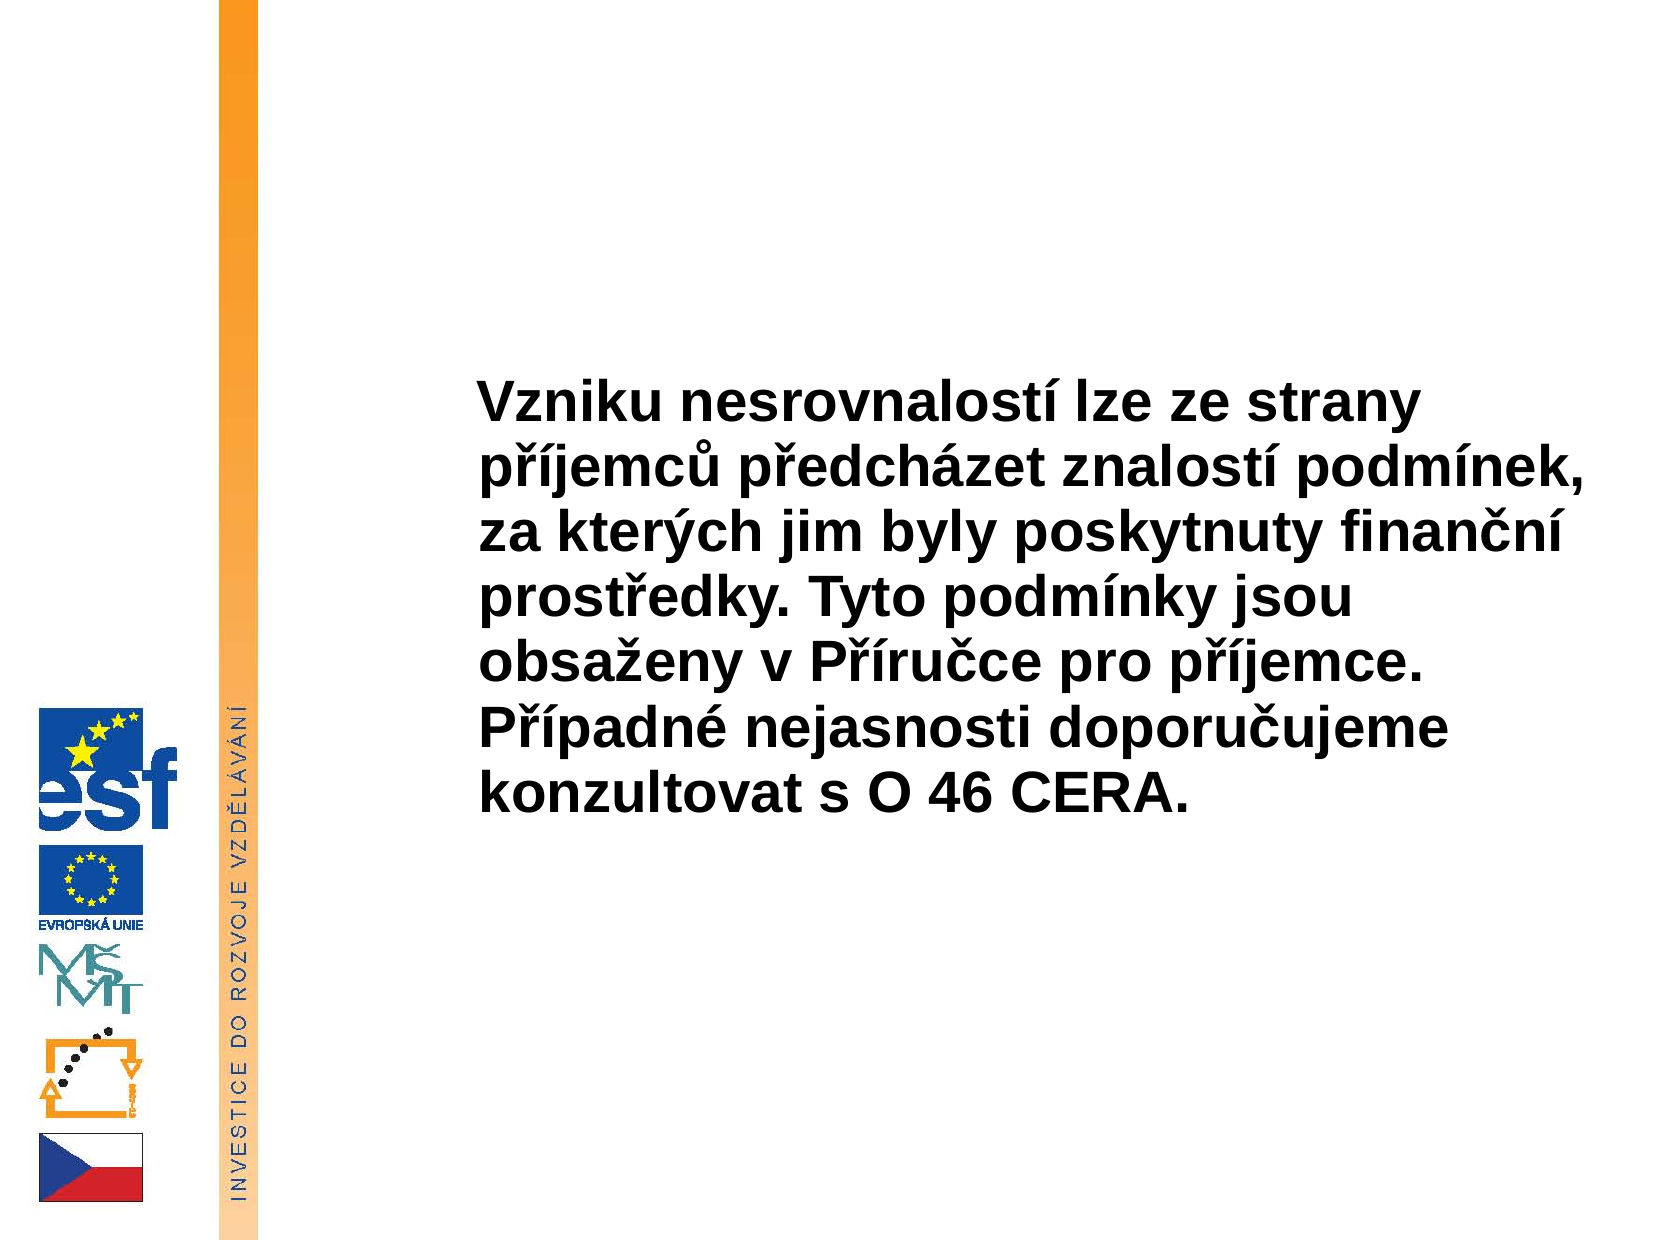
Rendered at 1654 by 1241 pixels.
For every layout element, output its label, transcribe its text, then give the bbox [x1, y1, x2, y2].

text_box Vzniku nesrovnalostí lze ze strany příjemců předcházet znalostí podmínek, za kterých jim byly poskytnuty finanční prostředky. Tyto podmínky jsou obsaženy v Příručce pro příjemce. Případné nejasnosti doporučujeme konzultovat s O 46 CERA. [287, 362, 1612, 918]
picture [0, 0, 1654, 1240]
